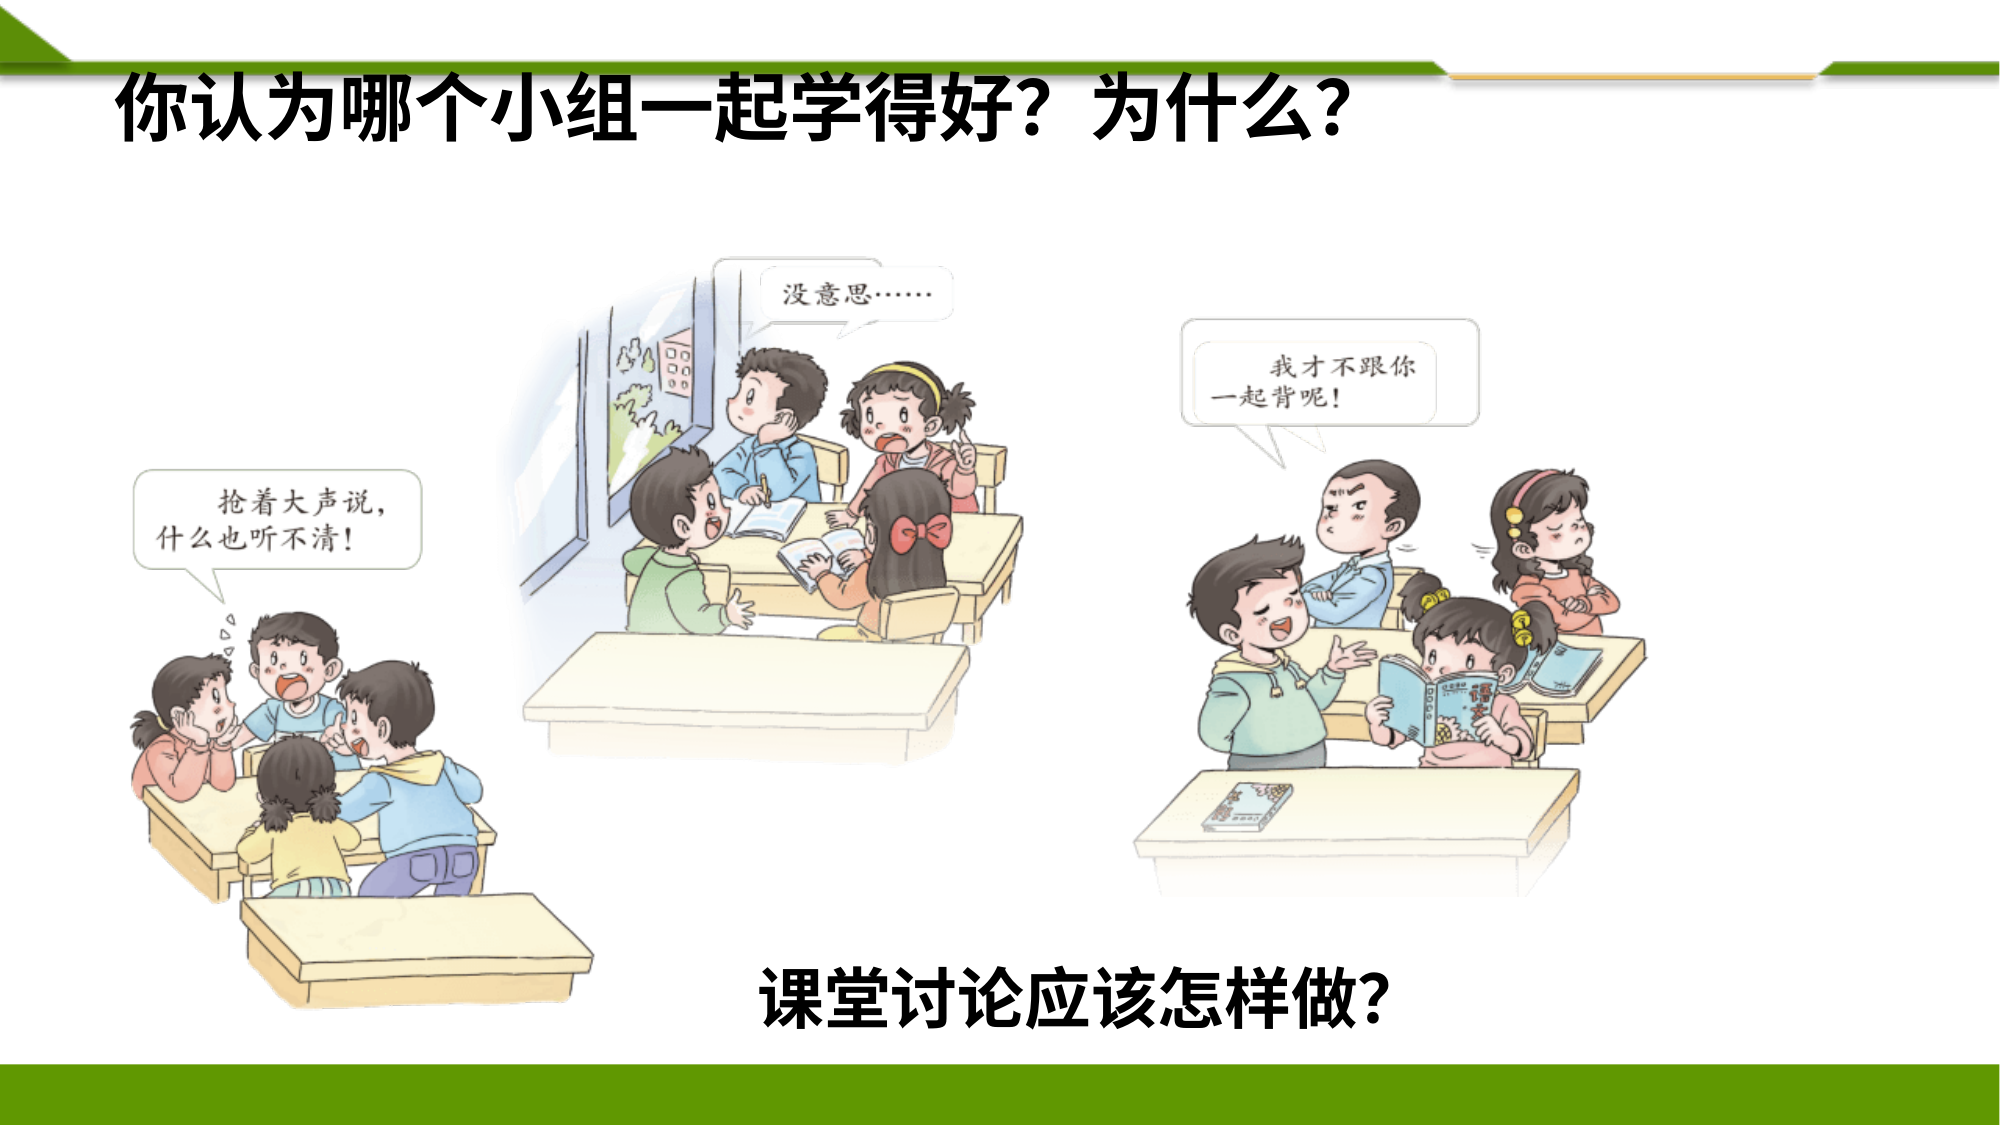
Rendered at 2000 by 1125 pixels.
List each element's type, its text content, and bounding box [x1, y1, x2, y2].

text_box 你认为哪个小组一起学得好？为什么？ [99, 52, 1376, 158]
picture [0, 3, 2000, 100]
picture [99, 219, 1030, 1034]
text_box 课堂讨论应该怎样做？ [742, 949, 2000, 1045]
picture [1109, 273, 1675, 897]
